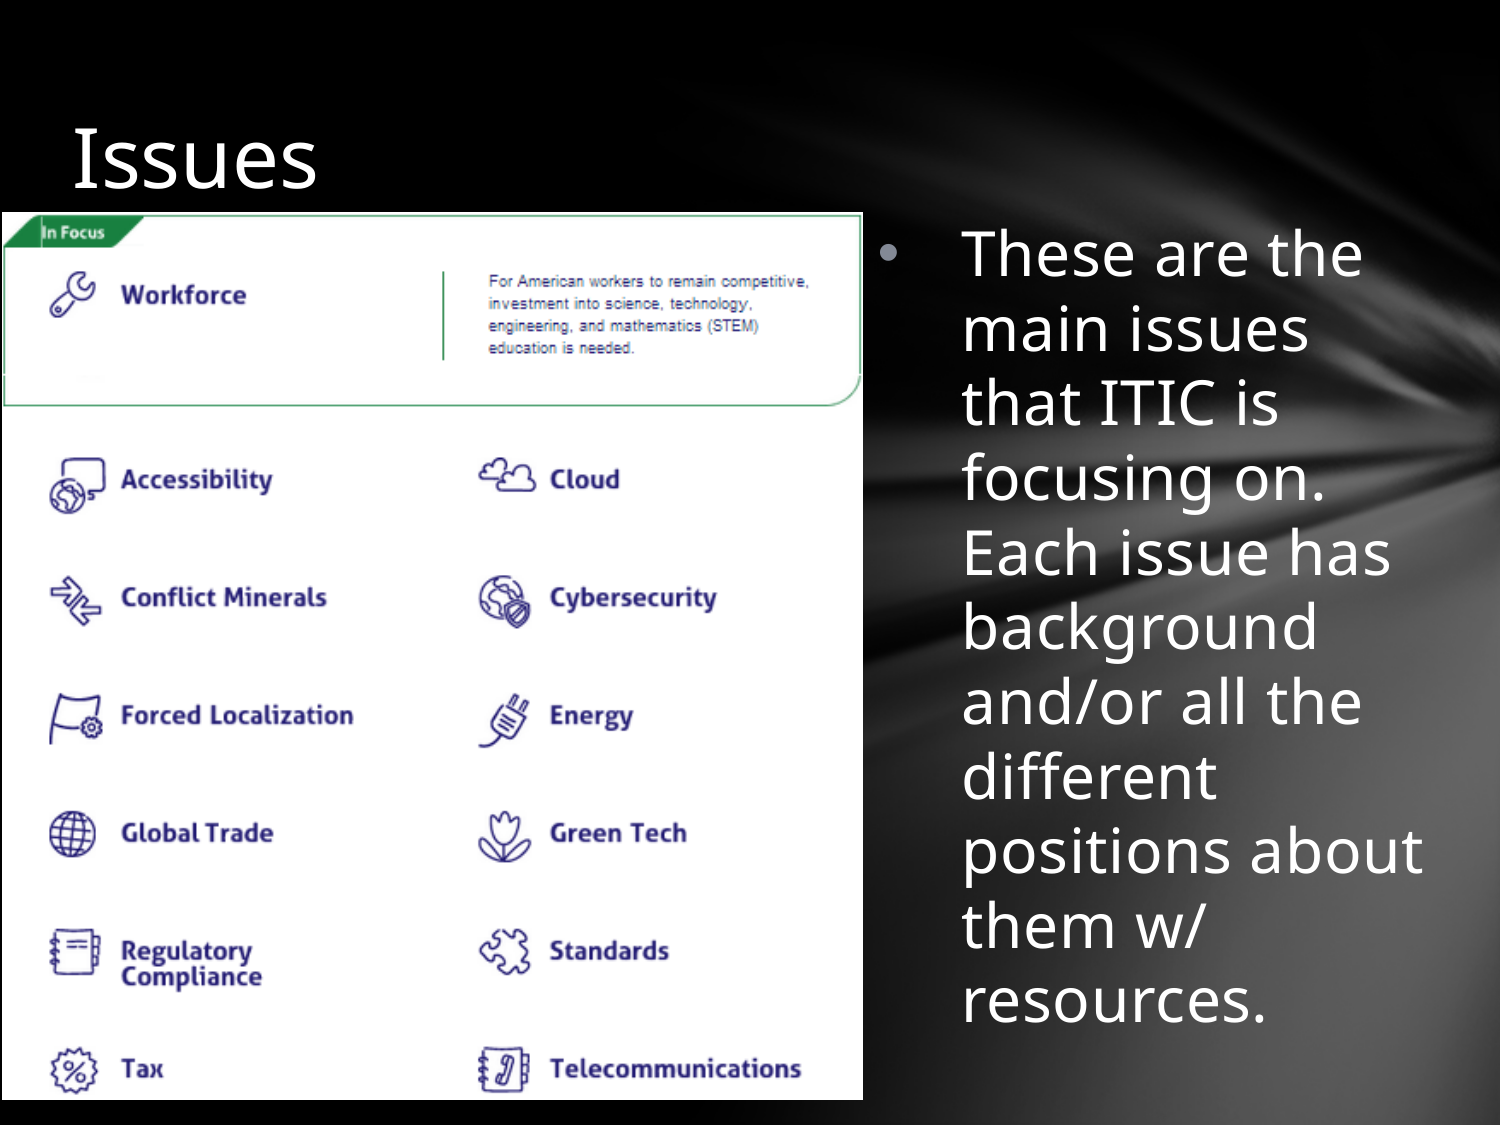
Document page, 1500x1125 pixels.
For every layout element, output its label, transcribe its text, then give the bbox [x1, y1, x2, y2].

picture [1, 212, 863, 1101]
title Issues [57, 37, 1318, 213]
list These are the main issues that ITIC is focusing on. Each issue has background and/or all the different positions about them w/ resources. [863, 206, 1450, 1060]
